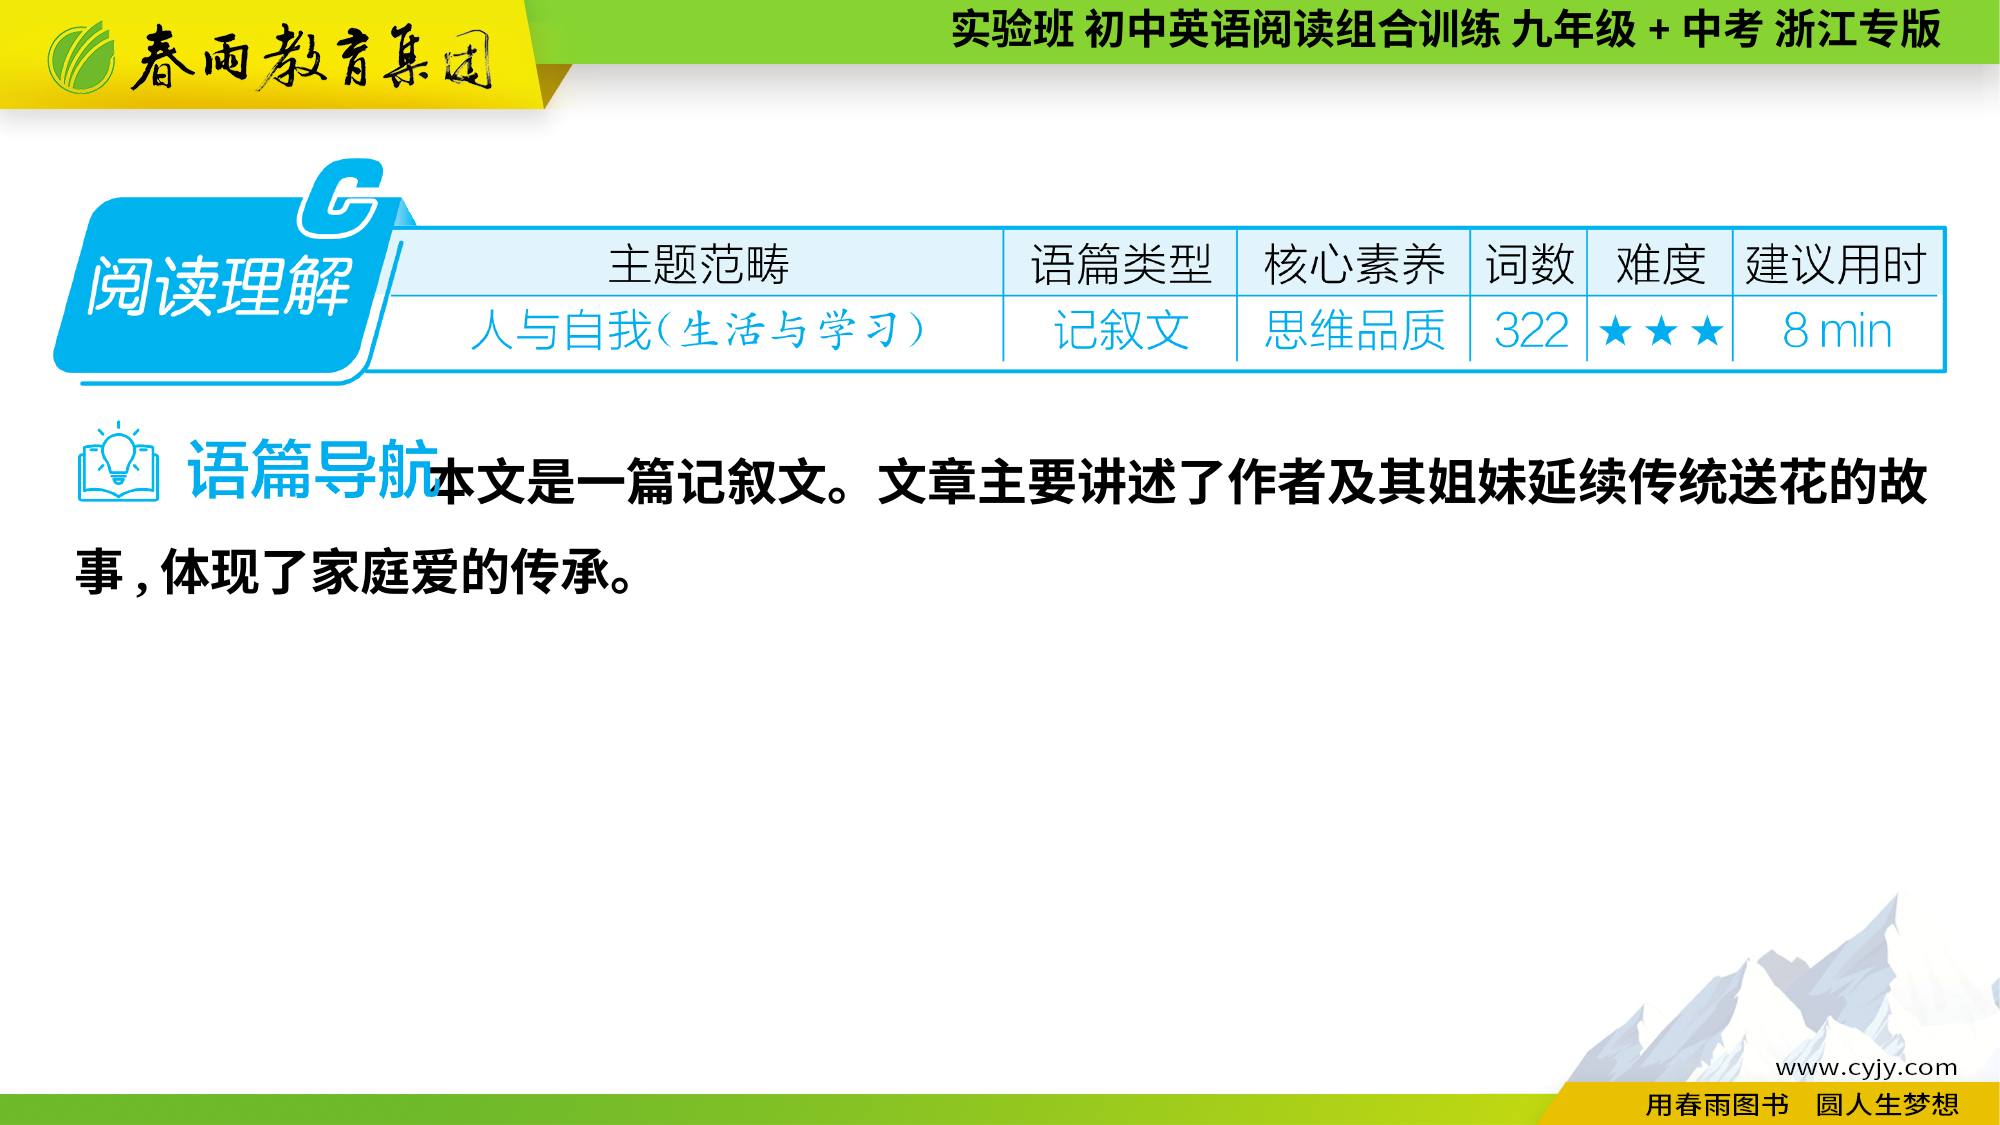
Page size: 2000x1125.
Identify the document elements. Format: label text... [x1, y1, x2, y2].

picture [0, 0, 2000, 1125]
list 本文是一篇记叙文。文章主要讲述了作者及其姐妹延续传统送花的故事,体现了家庭爱的传承。 [59, 421, 1944, 598]
